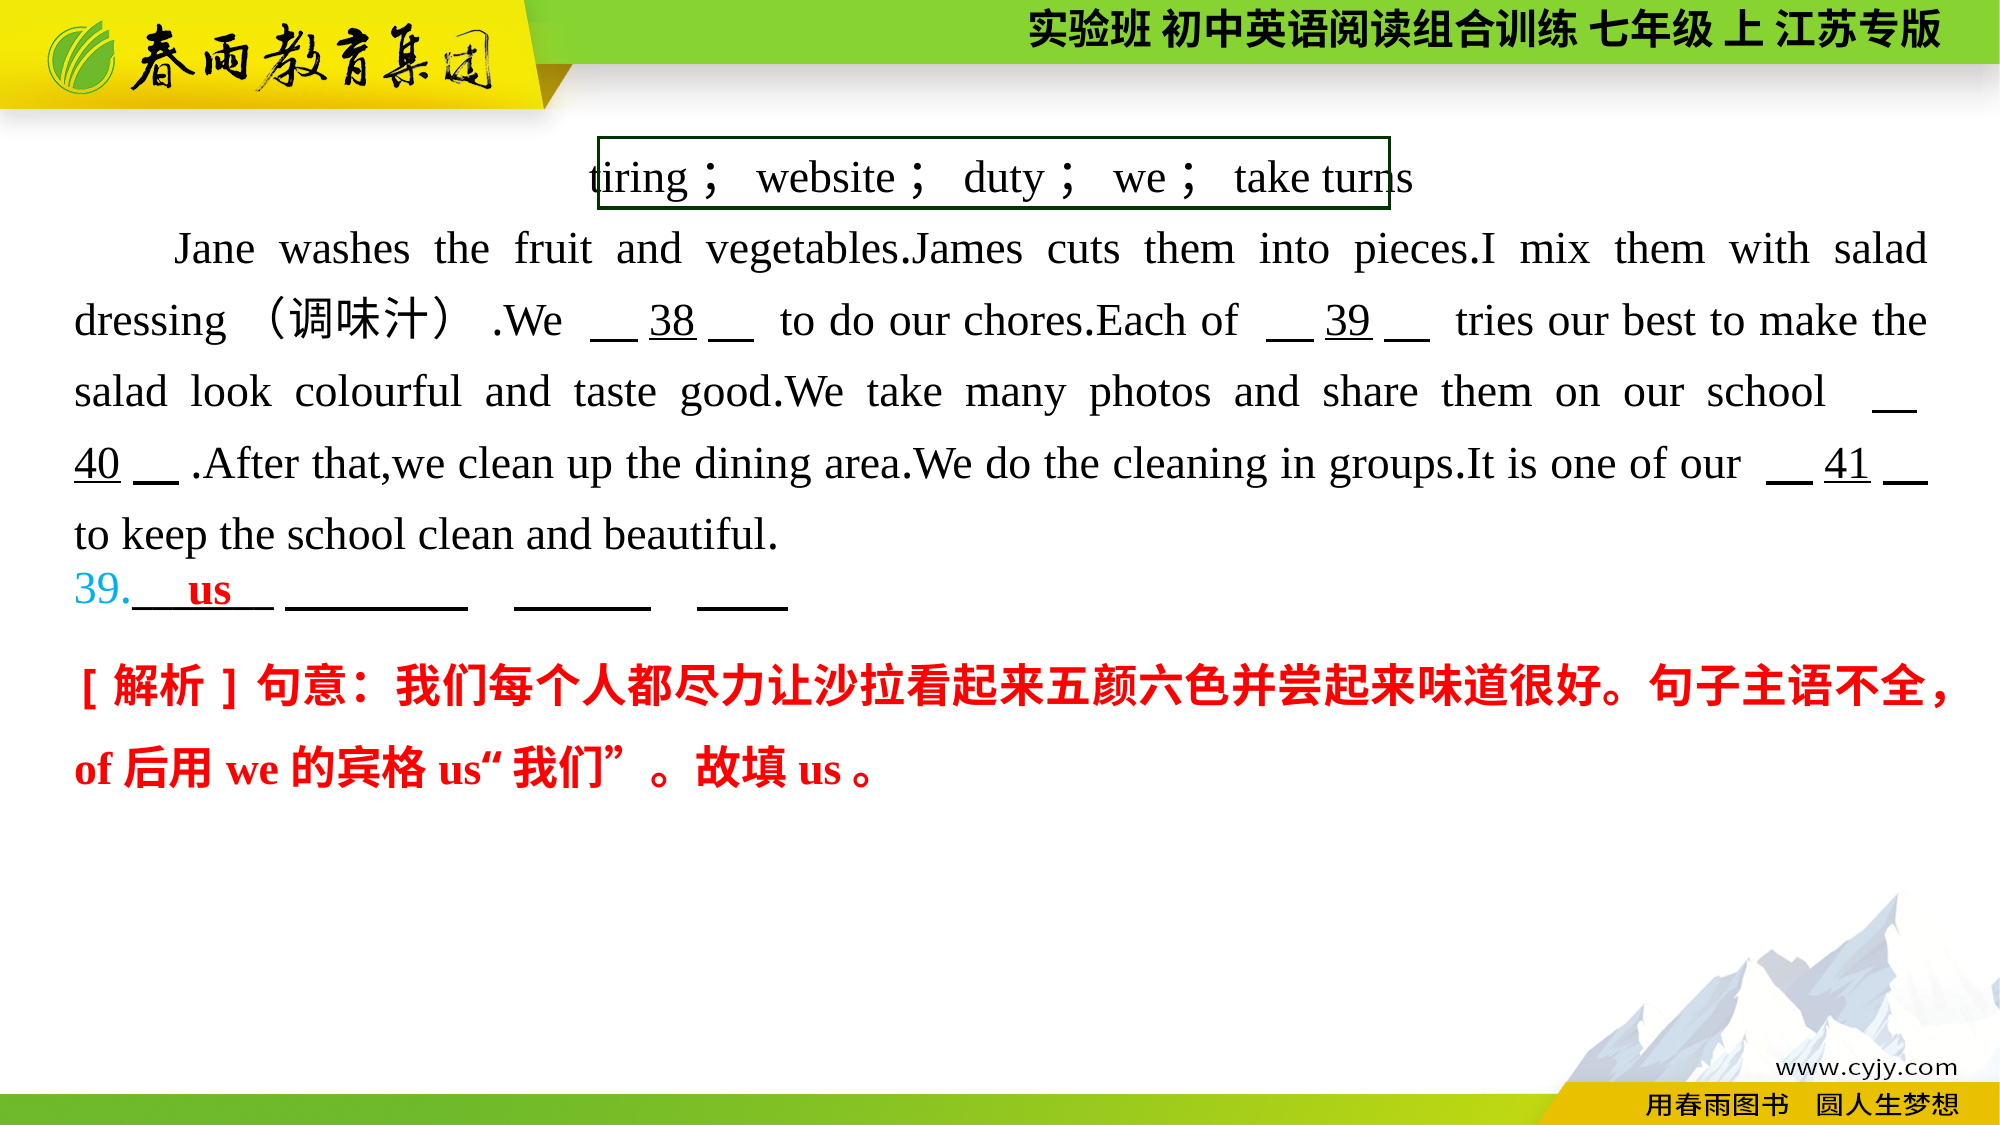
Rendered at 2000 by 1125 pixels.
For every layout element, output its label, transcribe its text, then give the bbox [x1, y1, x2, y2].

text_box [解析]句意：我们每个人都尽力让沙拉看起来五颜六色并尝起来味道很好。句子主语不全，of后用we的宾格us“我们”。故填us。 [59, 621, 1944, 802]
text_box us [173, 551, 247, 621]
picture [0, 0, 2000, 1125]
list tiring；website；duty；we；take turns Jane washes the fruit and vegetables.James cuts them into pieces.I mix them with salad dressing（调味汁）.We 38 to do our chores.Each of 39 tries our best to make the salad look colourful and taste good.We take many photos and share them on our school 40 .After that,we clean up the dining area.We do the cleaning in groups.It is one of our 41 to keep the school clean and beautiful. [59, 122, 1944, 571]
text_box [598, 137, 1390, 208]
text_box 39._______ [59, 550, 1922, 621]
